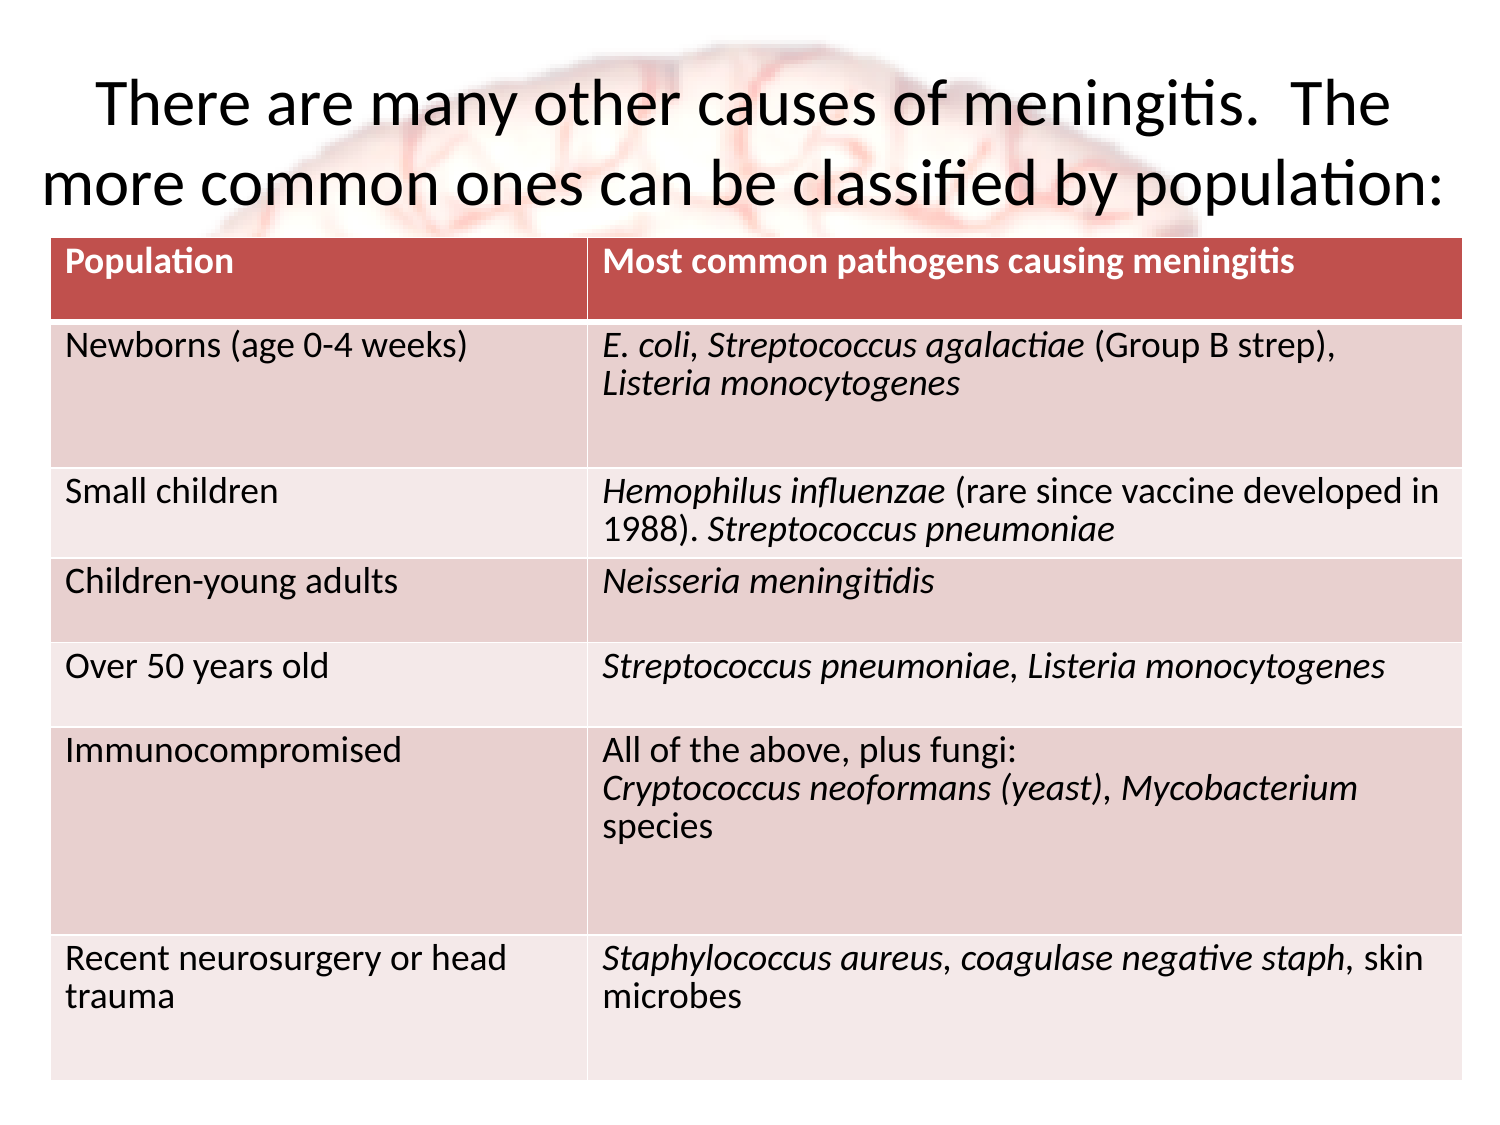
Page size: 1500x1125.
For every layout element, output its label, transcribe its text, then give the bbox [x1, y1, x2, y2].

table_cell Small children [51, 469, 587, 557]
title There are many other causes of meningitis. The more common ones can be classified by population: [12, 45, 1475, 233]
table_cell Newborns (age 0-4 weeks) [51, 325, 587, 467]
table_cell E. coli, Streptococcus agalactiae (Group B strep), Listeria monocytogenes [588, 325, 1462, 467]
table_cell Staphylococcus aureus, coagulase negative staph, skin microbes [588, 936, 1462, 1080]
table_header Most common pathogens causing meningitis [588, 238, 1462, 319]
table_cell Over 50 years old [51, 643, 587, 726]
table_cell Immunocompromised [51, 728, 587, 934]
table_cell Recent neurosurgery or head trauma [51, 936, 587, 1080]
table_cell Streptococcus pneumoniae, Listeria monocytogenes [588, 643, 1462, 726]
table_cell All of the above, plus fungi: Cryptococcus neoformans (yeast), Mycobacterium species [588, 728, 1462, 934]
table_cell Children-young adults [51, 559, 587, 642]
table_header Population [51, 238, 587, 319]
table_cell Hemophilus influenzae (rare since vaccine developed in 1988). Streptococcus pneumoniae [588, 469, 1462, 557]
table_cell Neisseria meningitidis [588, 559, 1462, 642]
